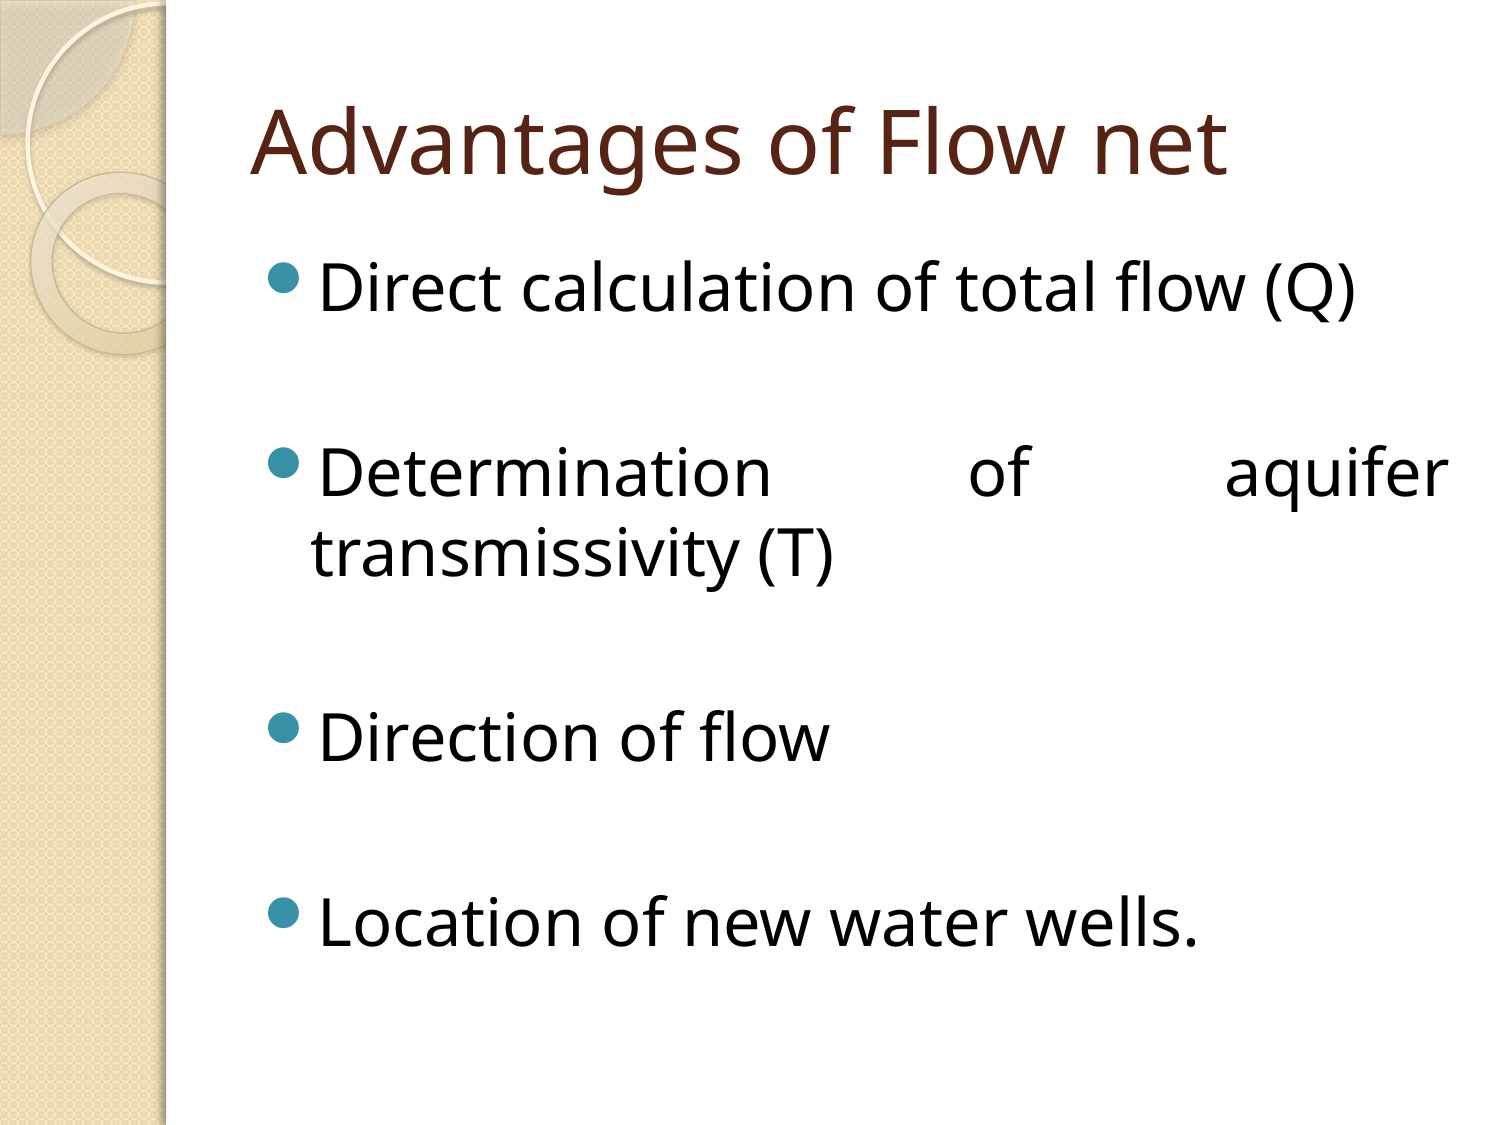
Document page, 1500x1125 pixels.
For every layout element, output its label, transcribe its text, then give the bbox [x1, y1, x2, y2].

title Advantages of Flow net [235, 45, 1466, 233]
list Direct calculation of total flow (Q) Determination of aquifer transmissivity (T) Direction of flow Location of new water wells. [235, 237, 1466, 1025]
